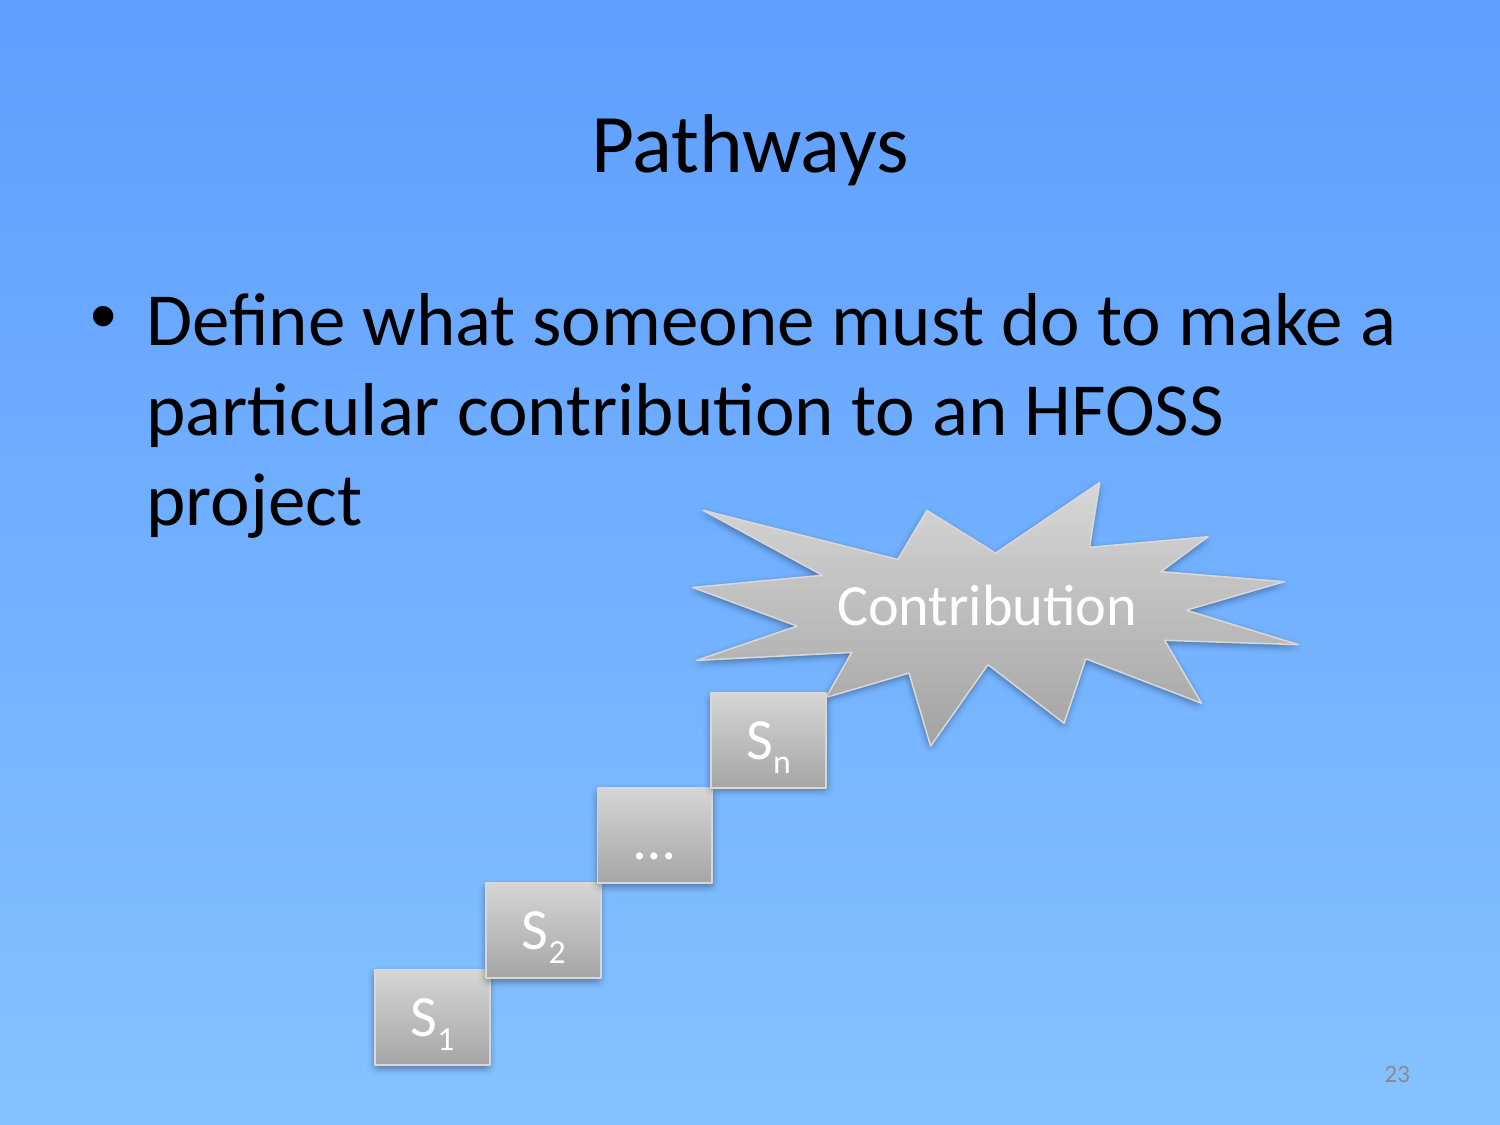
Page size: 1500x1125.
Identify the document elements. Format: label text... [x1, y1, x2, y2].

title Pathways [75, 45, 1425, 233]
slide_number 23 [1074, 1042, 1425, 1103]
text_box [374, 482, 1299, 1066]
list Define what someone must do to make a particular contribution to an HFOSS project [75, 262, 1425, 1005]
